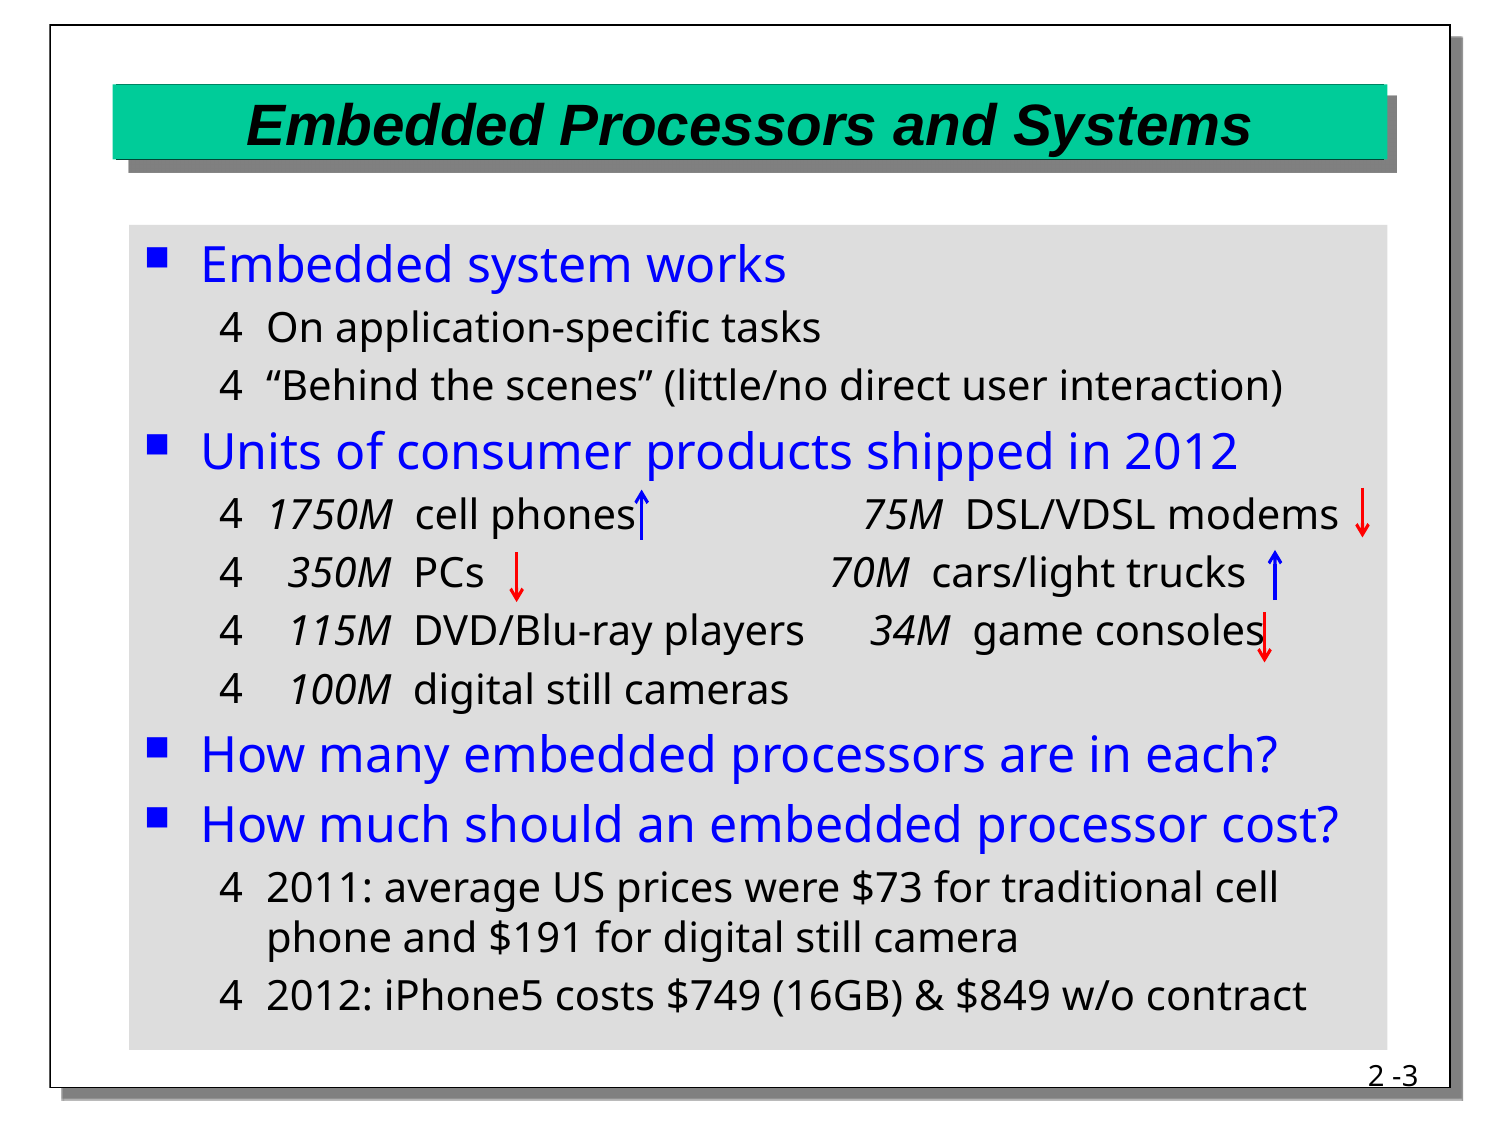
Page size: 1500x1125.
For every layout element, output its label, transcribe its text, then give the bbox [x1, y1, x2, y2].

list Embedded system works On application-specific tasks “Behind the scenes” (little/no direct user interaction) Units of consumer products shipped in 2012 1750M cell phones 75M DSL/VDSL modems 350M PCs 70M cars/light trucks 115M DVD/Blu-ray players 34M game consoles 100M digital still cameras How many embedded processors are in each? How much should an embedded processor cost? 2011: average US prices were $73 for traditional cell phone and $191 for digital still camera 2012: iPhone5 costs $749 (16GB) & $849 w/o contract [128, 224, 1388, 1051]
title Embedded Processors and Systems [112, 84, 1388, 160]
